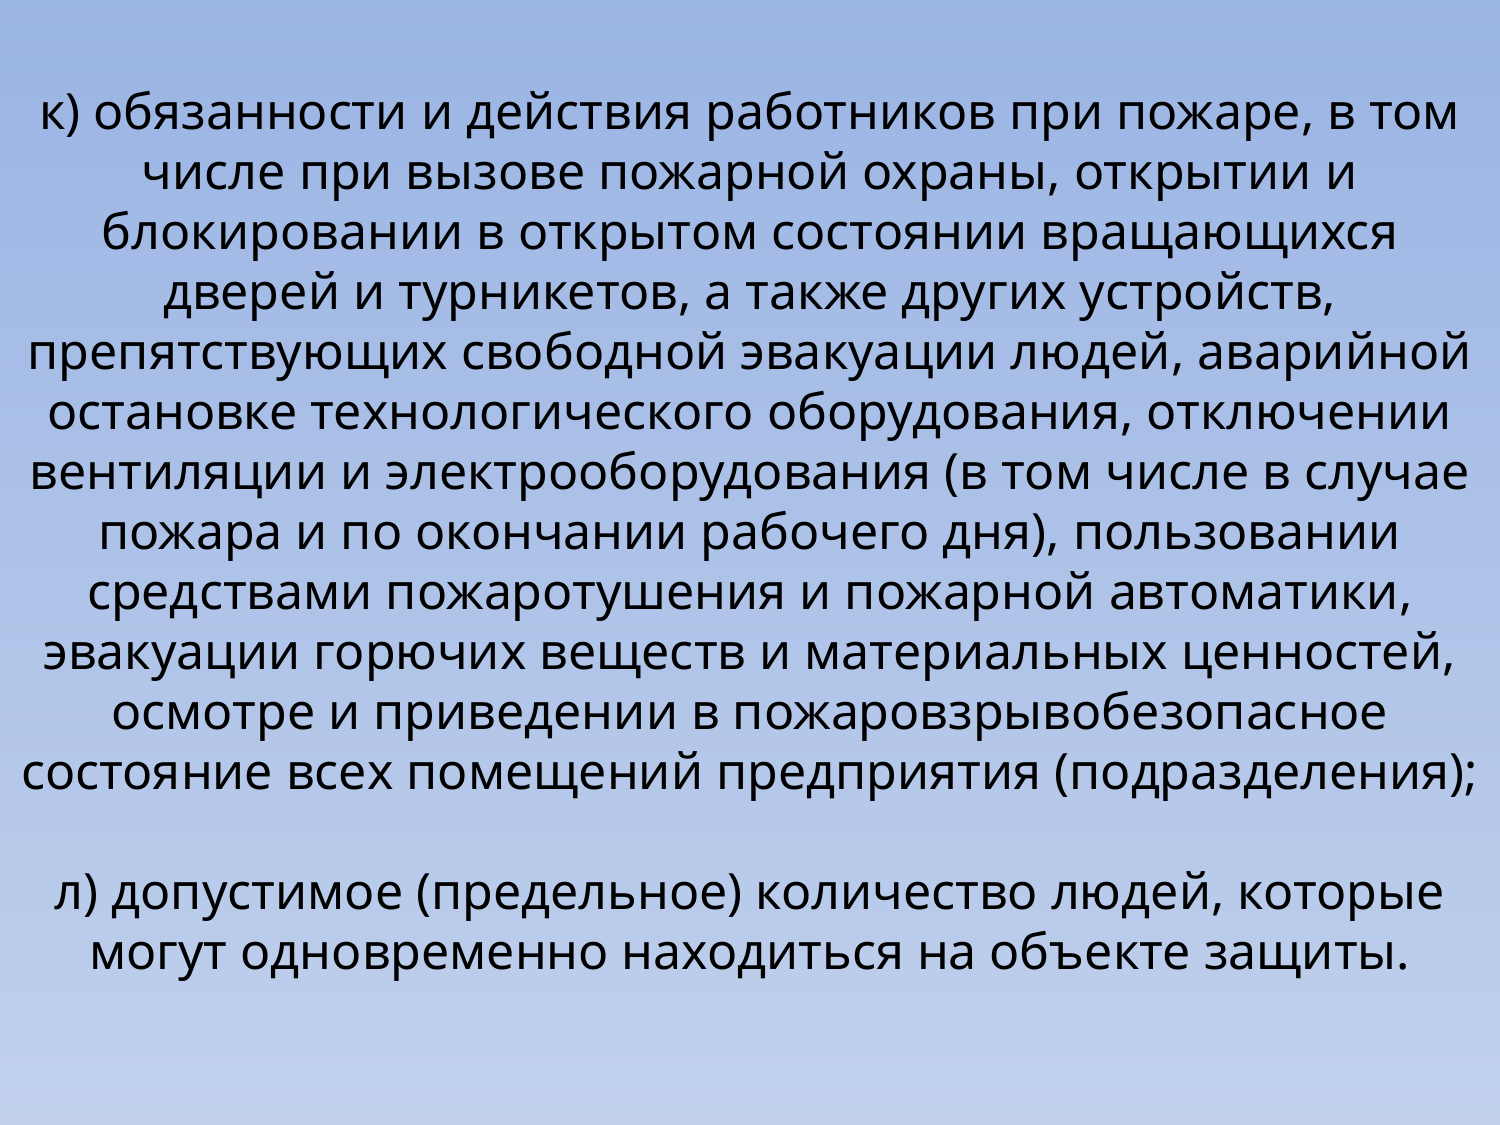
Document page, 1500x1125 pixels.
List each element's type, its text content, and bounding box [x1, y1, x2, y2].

title к) обязанности и действия работников при пожаре, в том числе при вызове пожарной охраны, открытии и блокировании в открытом состоянии вращающихся дверей и турникетов, а также других устройств, препятствующих свободной эвакуации людей, аварийной остановке технологического оборудования, отключении вентиляции и электрооборудования (в том числе в случае пожара и по окончании рабочего дня), пользовании средствами пожаротушения и пожарной автоматики, эвакуации горючих веществ и материальных ценностей, осмотре и приведении в пожаровзрывобезопасное состояние всех помещений предприятия (подразделения); л) допустимое (предельное) количество людей, которые могут одновременно находиться на объекте защиты. [0, 45, 1500, 1125]
